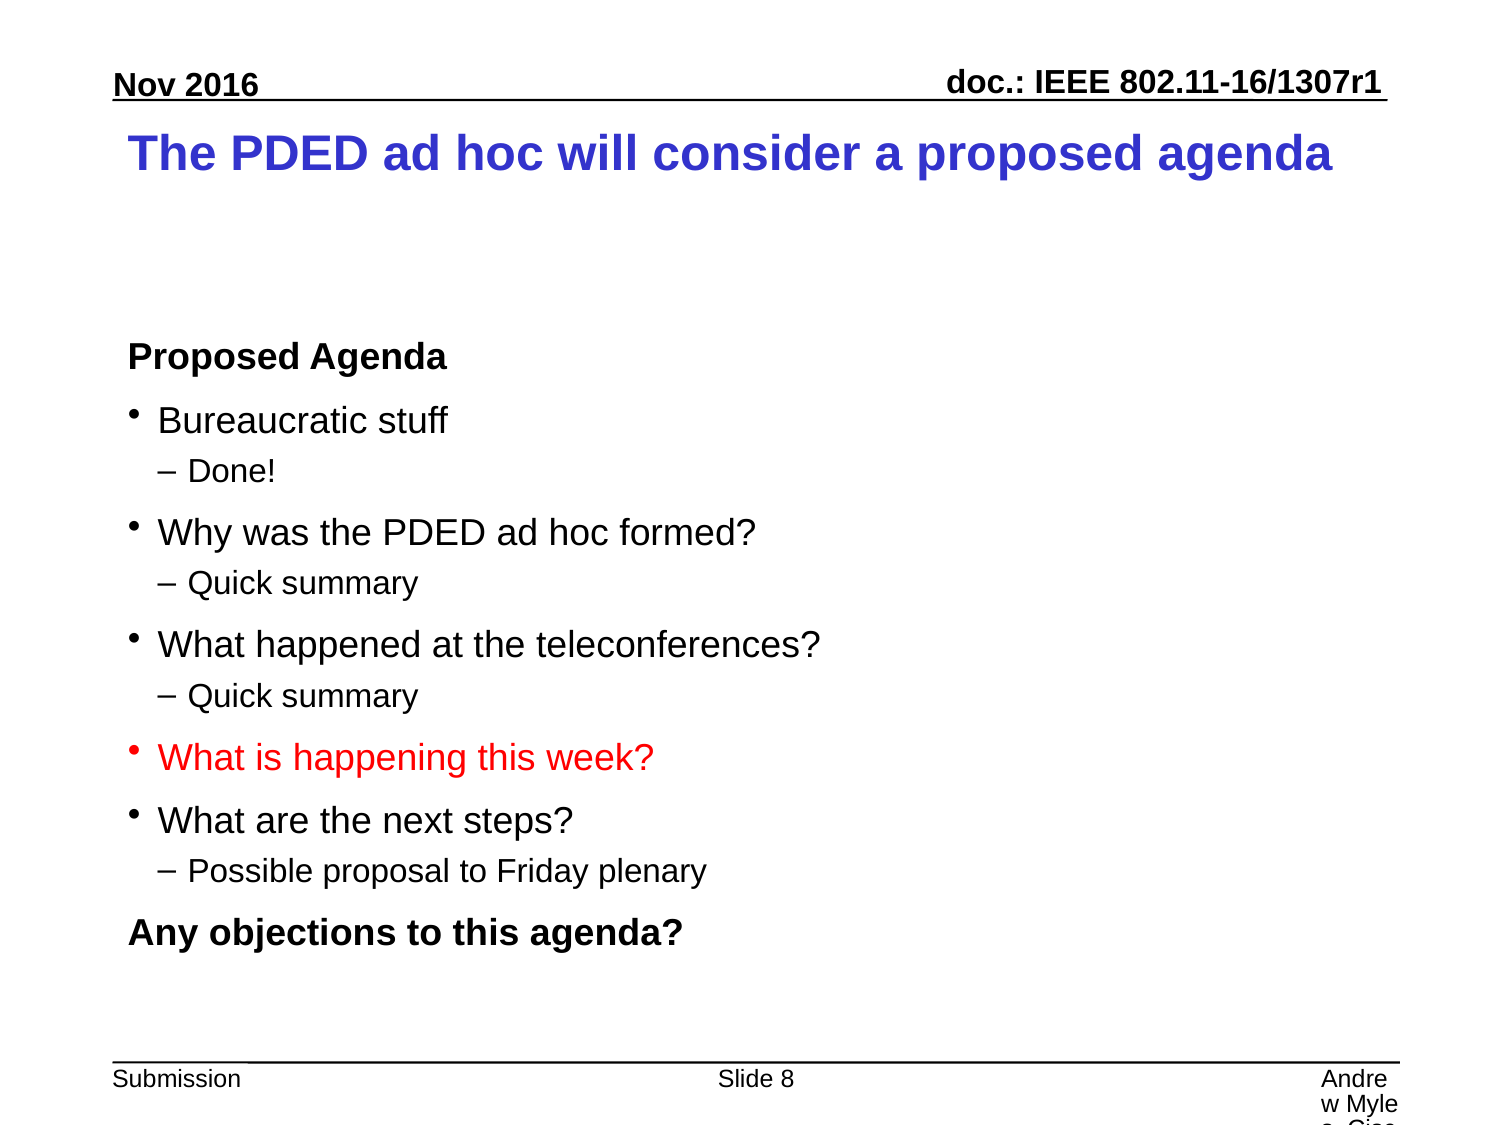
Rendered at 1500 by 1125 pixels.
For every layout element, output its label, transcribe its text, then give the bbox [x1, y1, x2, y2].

slide_number Slide 8 [709, 1061, 803, 1093]
footer Andrew Myles, Cisco [1320, 1061, 1402, 1093]
title The PDED ad hoc will consider a proposed agenda [112, 112, 1388, 288]
list Proposed Agenda Bureaucratic stuff Done! Why was the PDED ad hoc formed? Quick summary What happened at the teleconferences? Quick summary What is happening this week? What are the next steps? Possible proposal to Friday plenary Any objections to this agenda? [112, 324, 1388, 1000]
